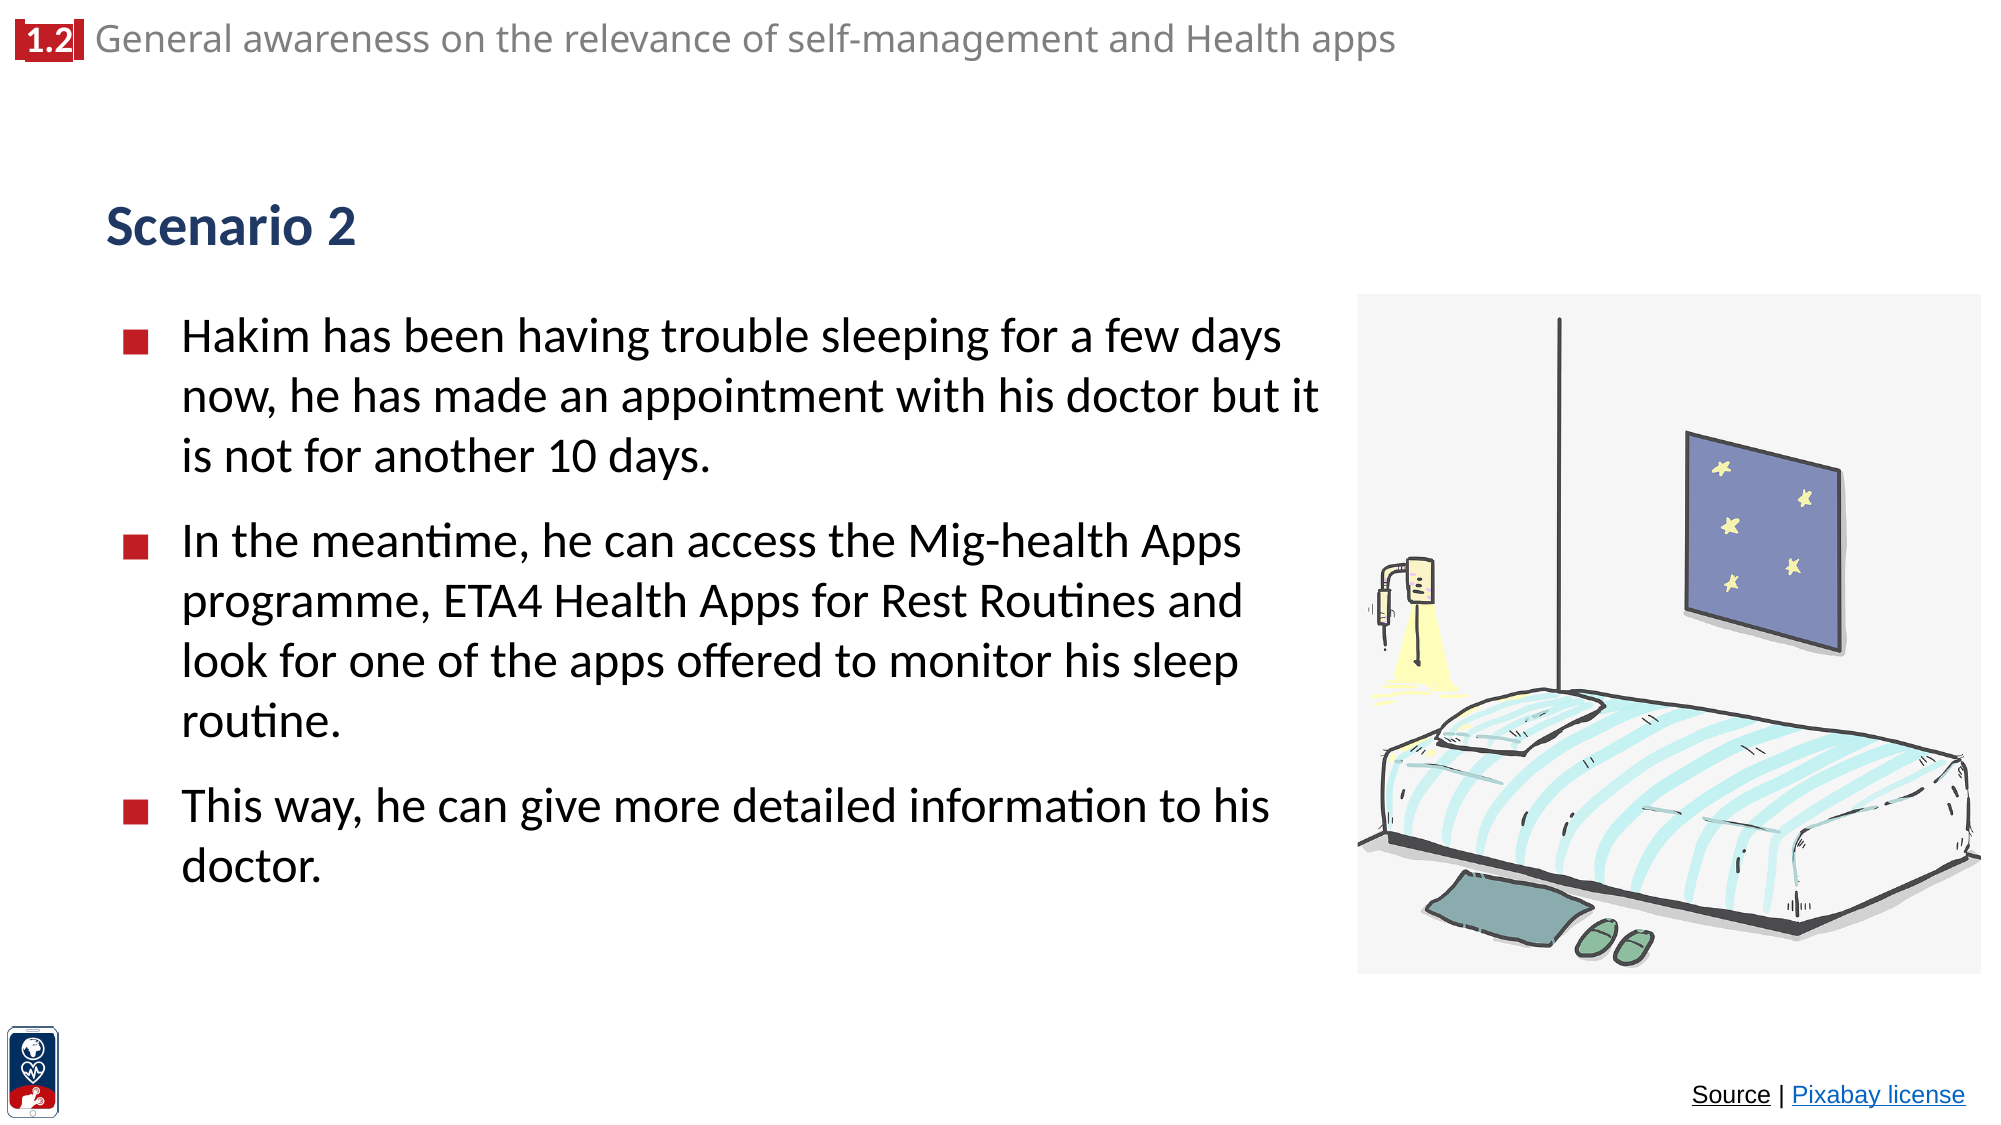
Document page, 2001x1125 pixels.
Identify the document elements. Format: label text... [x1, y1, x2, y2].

picture [7, 1026, 59, 1118]
title Scenario 2 [91, 177, 1906, 277]
picture [1357, 294, 1982, 974]
text_box Source | Pixabay license [1585, 1070, 1981, 1116]
list Hakim has been having trouble sleeping for a few days now, he has made an appointment with his doctor but it is not for another 10 days. In the meantime, he can access the Mig-health Apps programme, ETA4 Health Apps for Rest Routines and look for one of the apps offered to monitor his sleep routine. This way, he can give more detailed information to his doctor. [91, 295, 1352, 1094]
